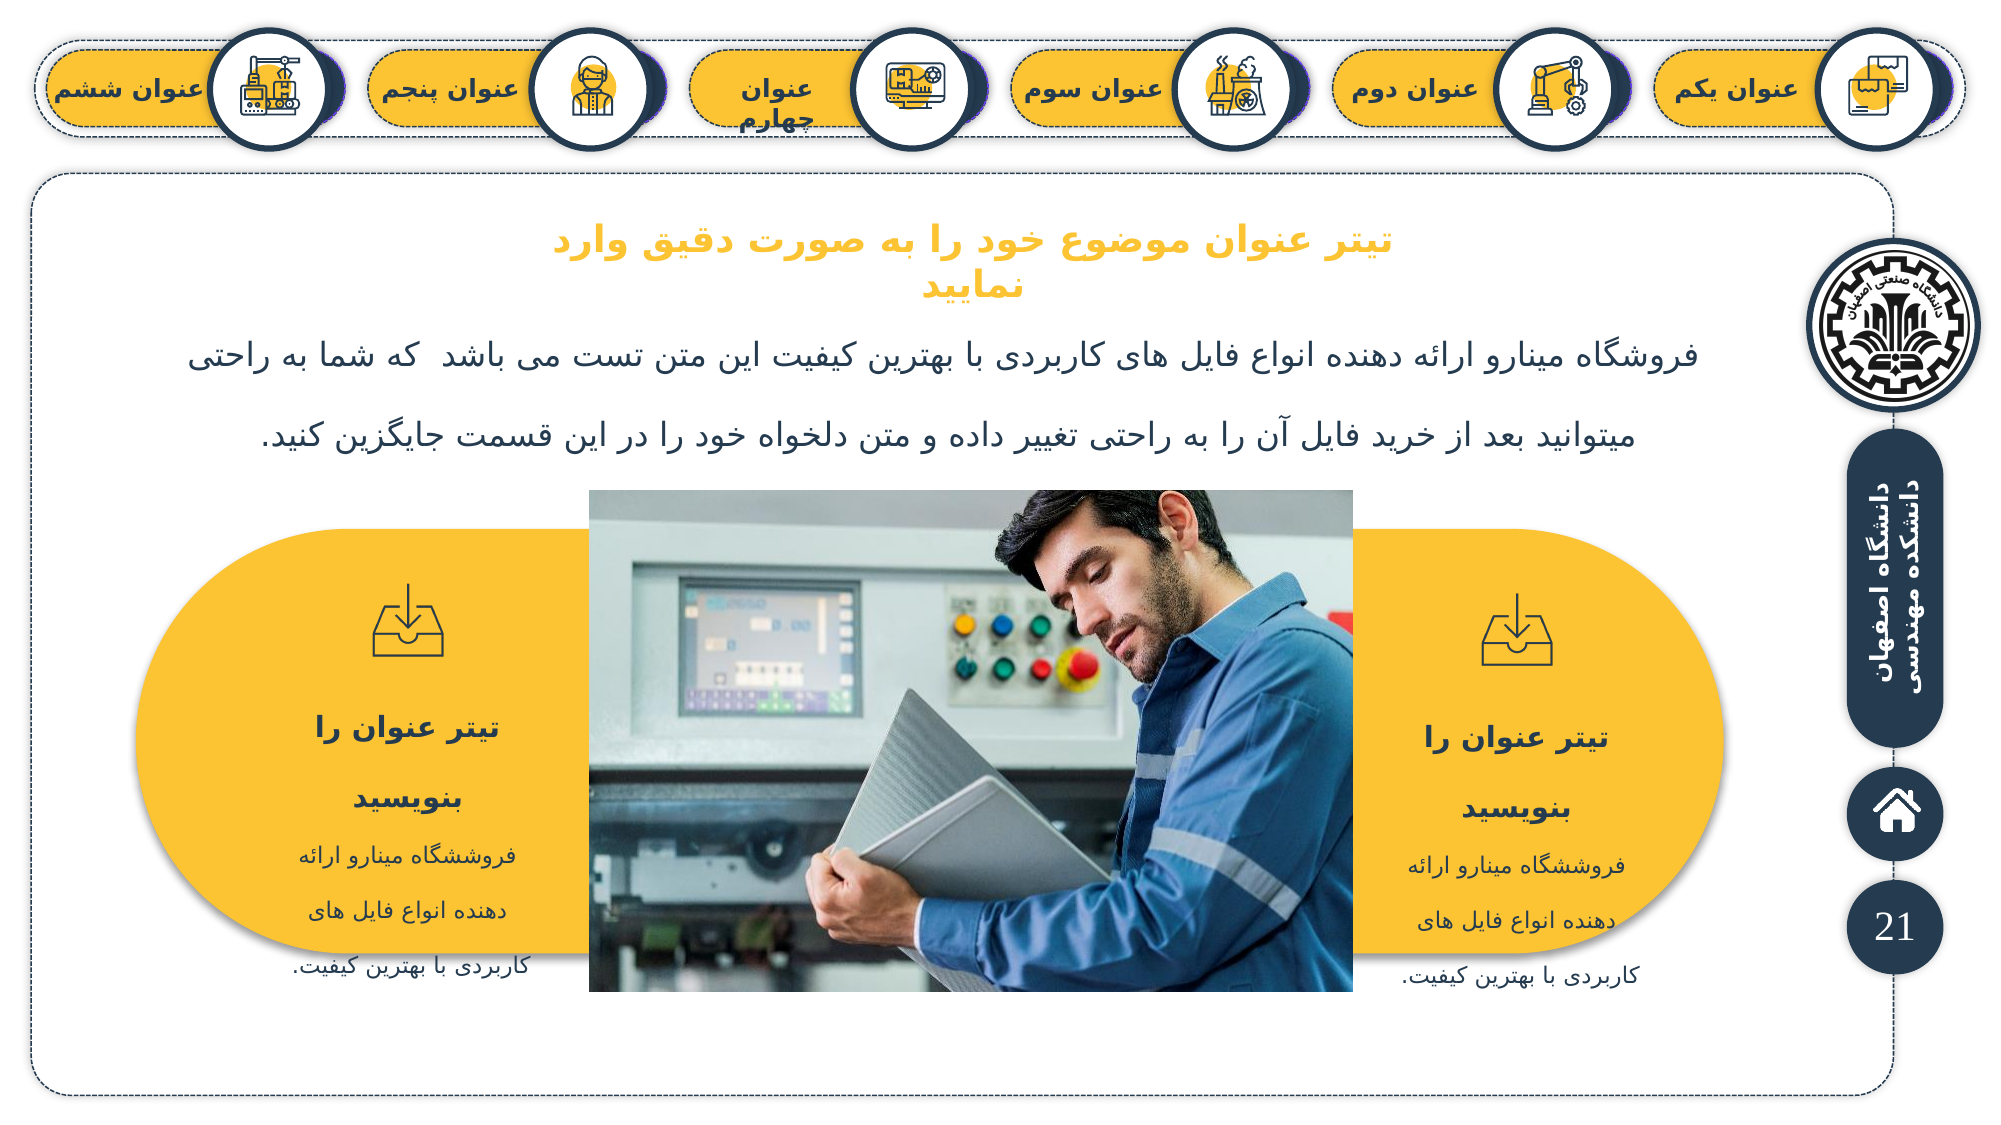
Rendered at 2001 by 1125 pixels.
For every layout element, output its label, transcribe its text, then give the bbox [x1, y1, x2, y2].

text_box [572, 55, 614, 116]
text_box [885, 62, 946, 109]
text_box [240, 55, 301, 116]
text_box عنوان پنجم [358, 65, 543, 110]
slide_number 21 [1846, 891, 1944, 952]
picture [1819, 250, 1970, 402]
text_box تیتر عنوان موضوع خود را به صورت دقیق وارد نمایید [528, 207, 1419, 286]
text_box عنوان چهارم [690, 65, 864, 140]
text_box عنوان سوم [1002, 65, 1186, 110]
text_box تیتر عنوان را بنویسید فروششگاه مینارو ارائه دهنده انواع فایل های کاربردی با بهترین کیفیت. [255, 665, 561, 986]
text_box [1527, 55, 1588, 116]
text_box عنوان ششم [37, 65, 221, 110]
text_box [134, 527, 589, 955]
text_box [1848, 55, 1909, 116]
text_box فروشگاه مینارو ارائه دهنده انواع فایل های کاربردی با بهترین کیفیت این متن تست می باشد که شما به راحتی میتوانید بعد از خرید فایل آن را به راحتی تغییر داده و متن دلخواه خود را در این قسمت جایگزین کنید. [159, 286, 1729, 461]
text_box عنوان دوم [1323, 65, 1507, 110]
text_box تیتر عنوان را بنویسید فروششگاه مینارو ارائه دهنده انواع فایل های کاربردی با بهترین کیفیت. [1364, 675, 1670, 996]
text_box عنوان یکم [1645, 65, 1829, 110]
text_box [614, 75, 618, 100]
picture [1467, 579, 1567, 678]
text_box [1207, 55, 1267, 116]
text_box [1353, 527, 1725, 955]
picture [589, 490, 1353, 992]
text_box دانشگاه اصفهان دانشکده مهندسی [1855, 426, 1931, 748]
picture [358, 569, 458, 669]
picture [1873, 786, 1921, 833]
